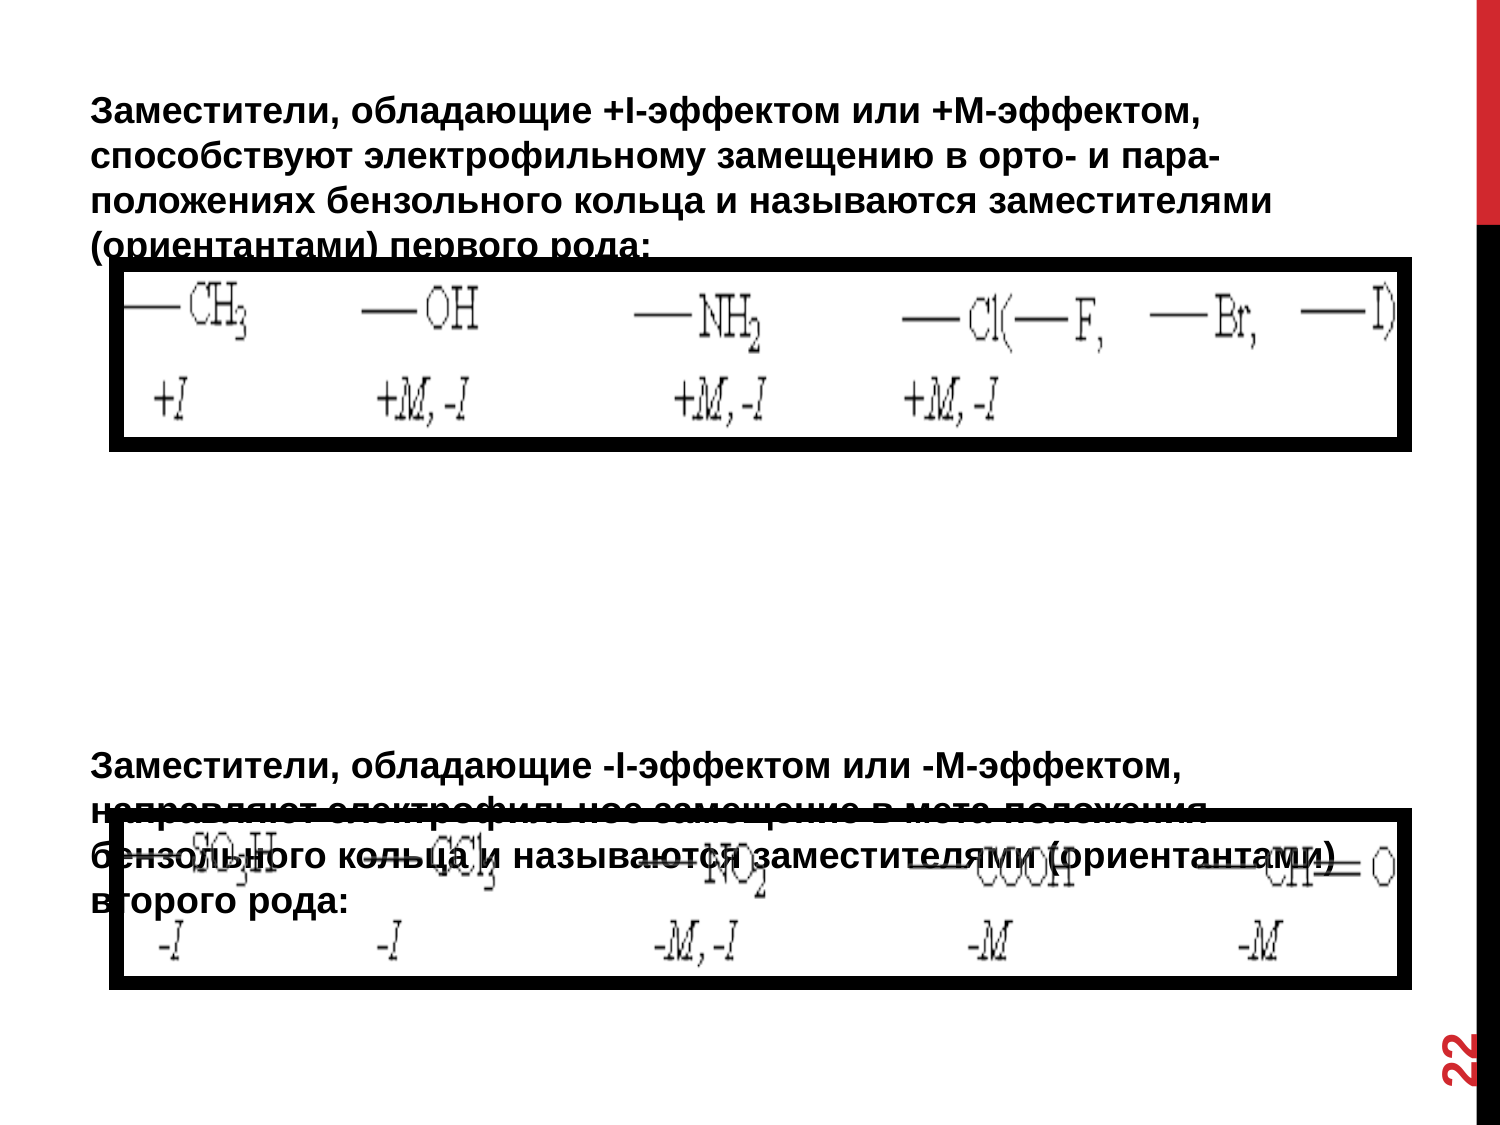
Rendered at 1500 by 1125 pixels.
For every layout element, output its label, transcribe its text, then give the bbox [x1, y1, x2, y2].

picture [123, 271, 1398, 438]
list Заместители, обладающие +I-эффектом или +М-эффектом, способствуют электрофильному замещению в орто- и пара-положениях бензольного кольца и называются заместителями (ориентантами) первого рода: Заместители, обладающие -I-эффектом или -М-эффектом, направляют электрофильное замещение в мета-положения бензольного кольца и называются заместителями (ориентантами) второго рода: [74, 77, 1426, 1059]
picture [123, 821, 1398, 977]
slide_number 22 [1427, 887, 1488, 1104]
